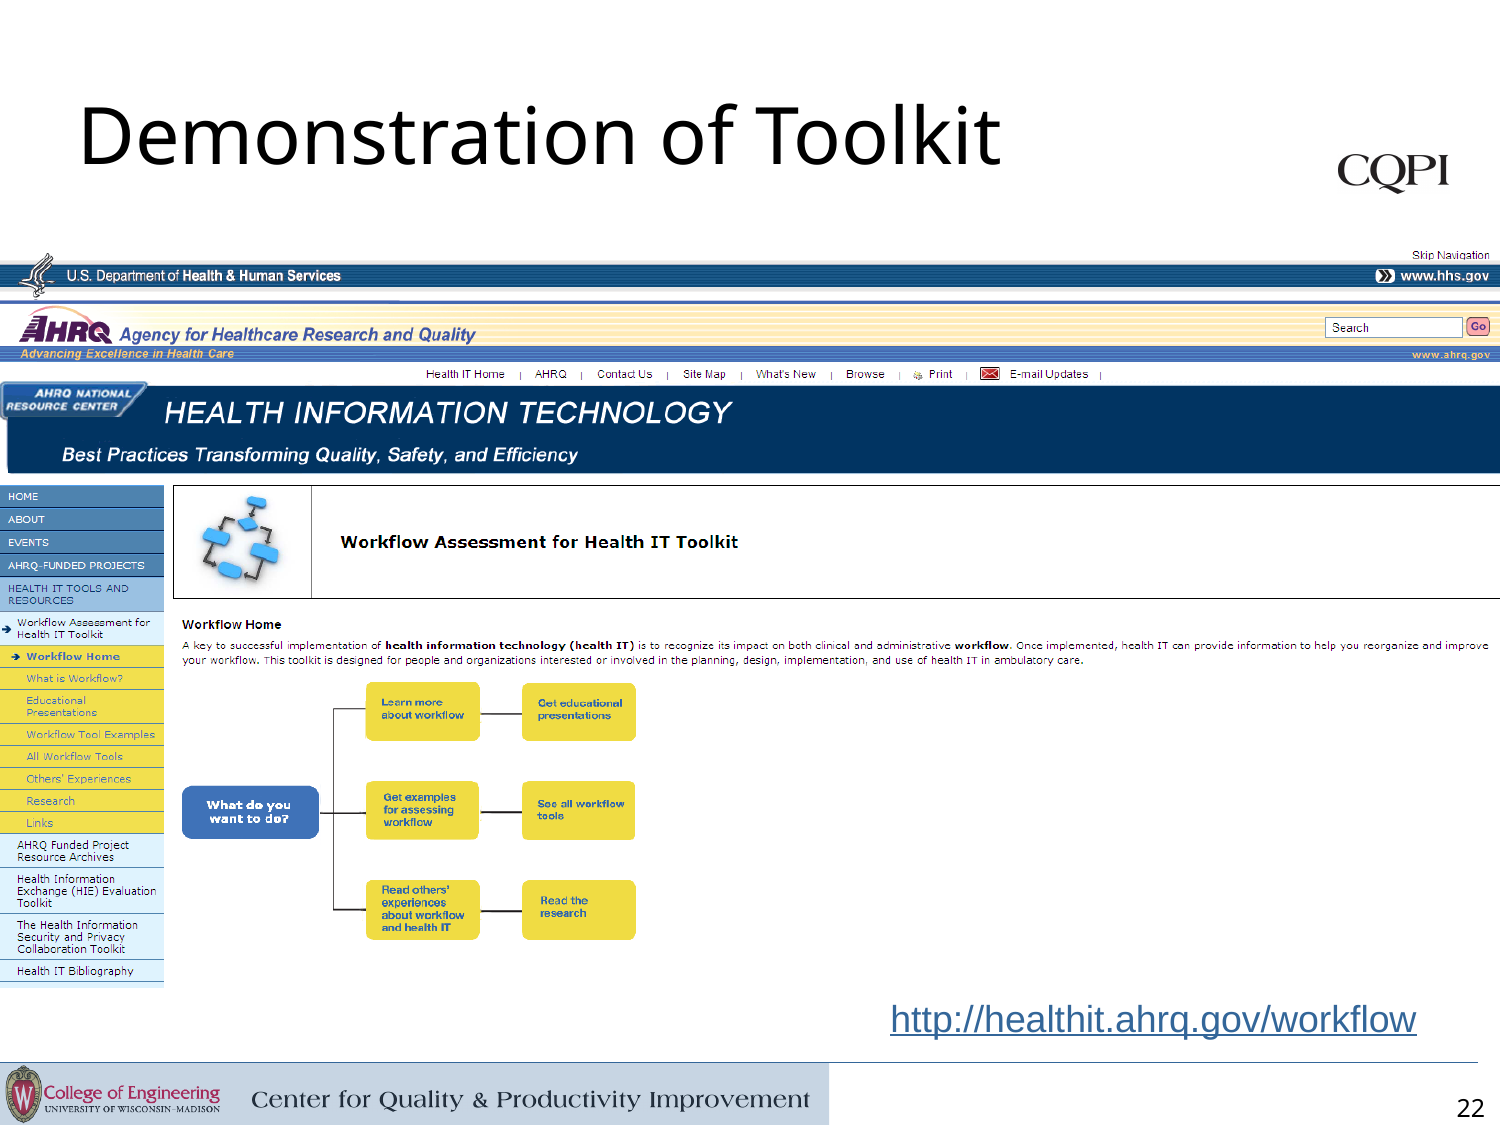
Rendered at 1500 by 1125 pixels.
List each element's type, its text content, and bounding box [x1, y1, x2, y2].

title Demonstration of Toolkit [62, 20, 1288, 246]
picture [0, 247, 1500, 988]
picture [0, 1063, 225, 1125]
picture [251, 1090, 810, 1112]
picture [1337, 154, 1450, 194]
text_box http://healthit.ahrq.gov/workflow [875, 996, 1432, 1048]
